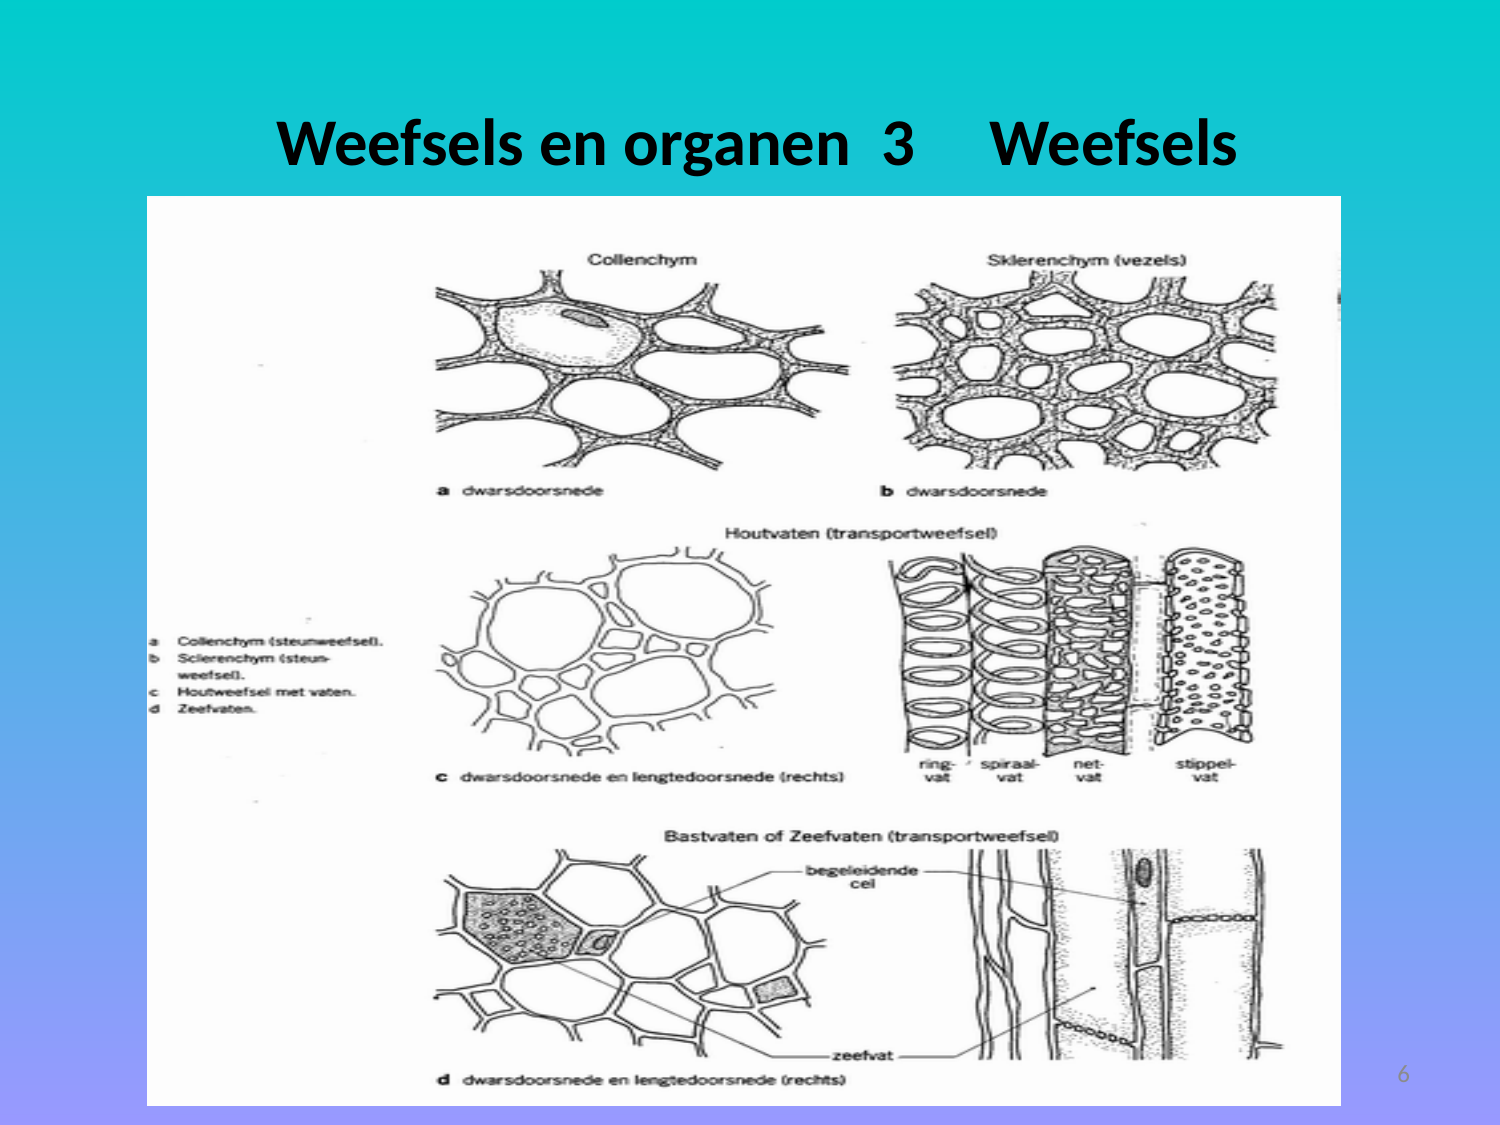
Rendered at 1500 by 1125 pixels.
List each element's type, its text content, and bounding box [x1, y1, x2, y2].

title Weefsels en organen 3 Weefsels [75, 45, 1425, 233]
picture [147, 196, 1341, 1107]
slide_number 6 [1345, 1042, 1425, 1103]
